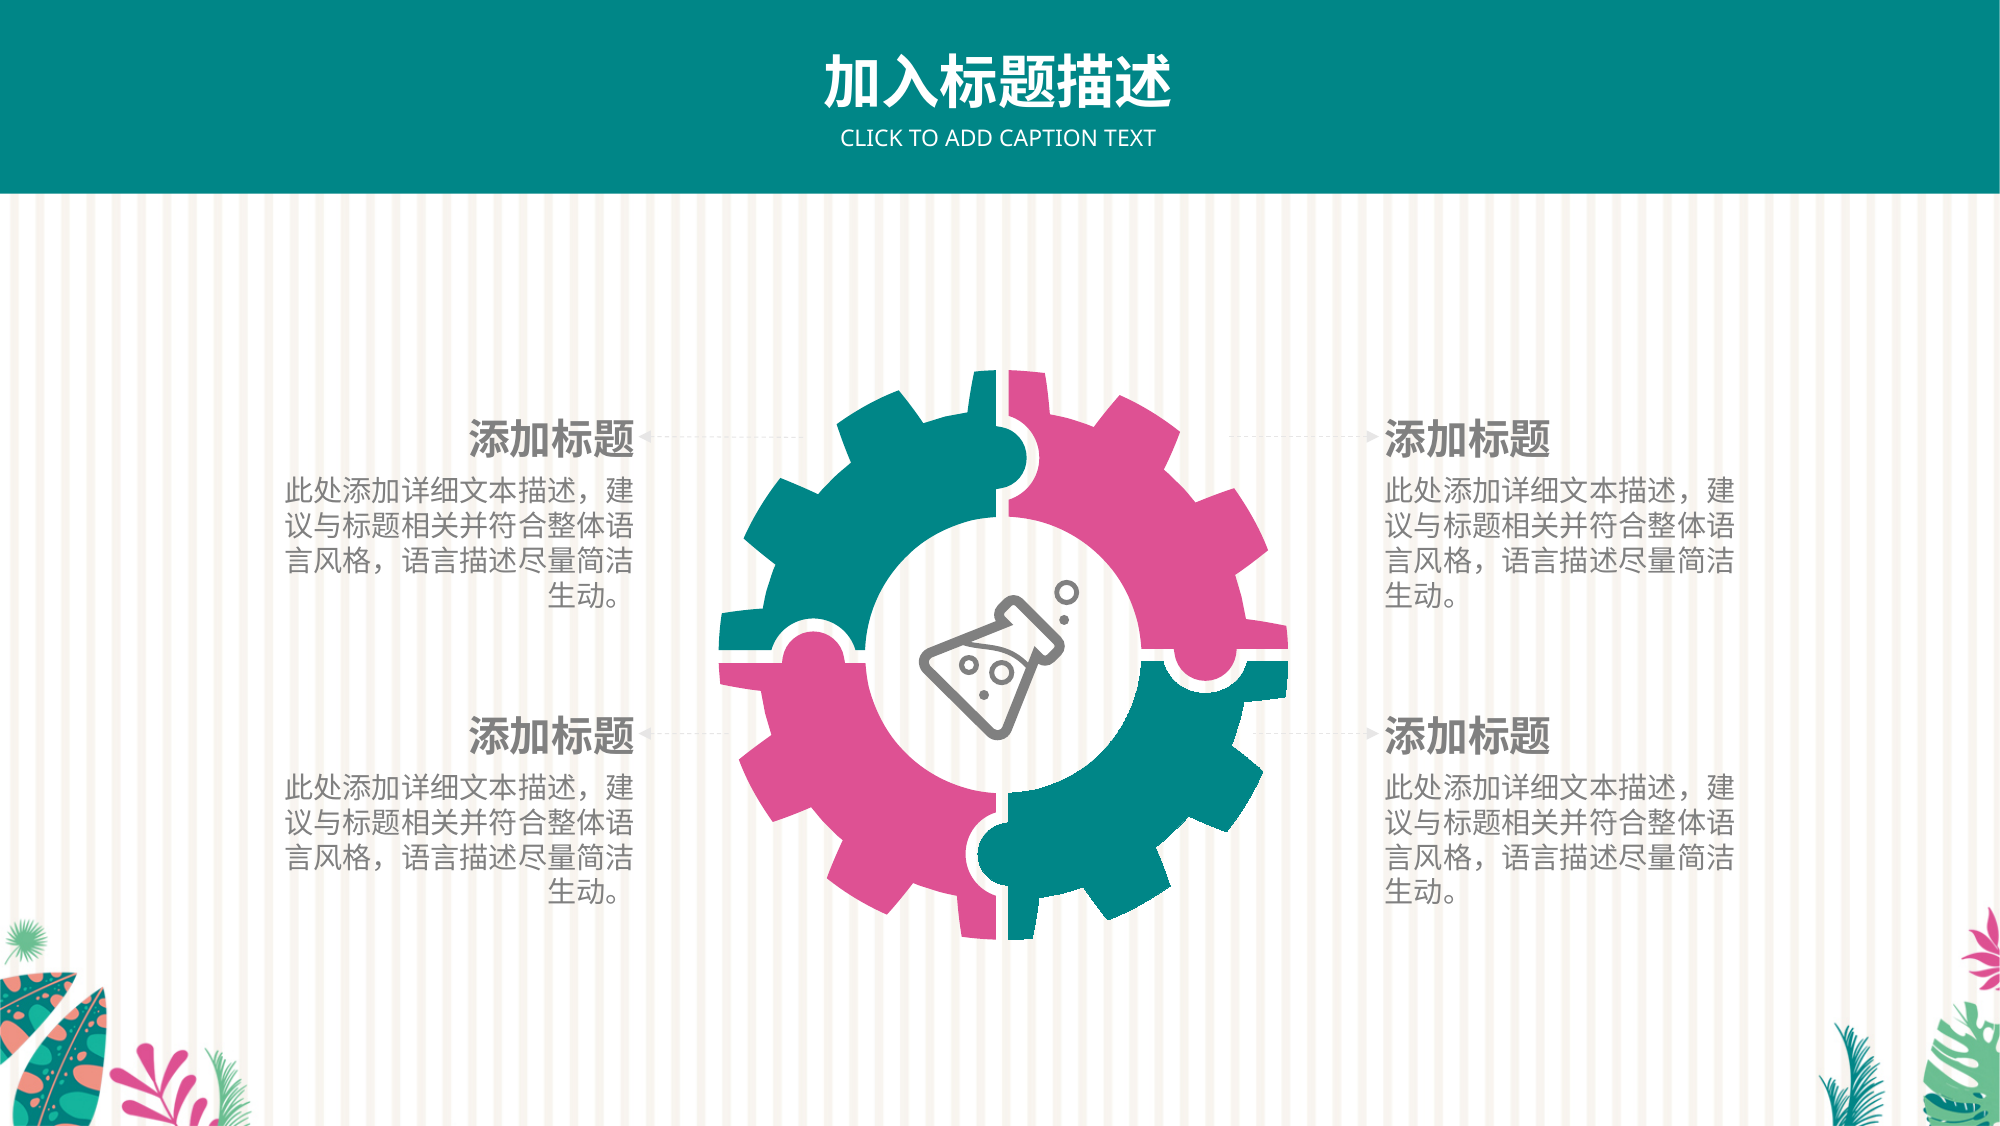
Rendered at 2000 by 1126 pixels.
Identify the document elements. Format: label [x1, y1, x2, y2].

picture [0, 194, 2000, 1126]
text_box [0, 0, 2000, 194]
text_box [272, 369, 1007, 630]
text_box [918, 579, 1080, 741]
text_box [977, 661, 1748, 940]
text_box [1008, 369, 1748, 661]
text_box [272, 631, 972, 940]
